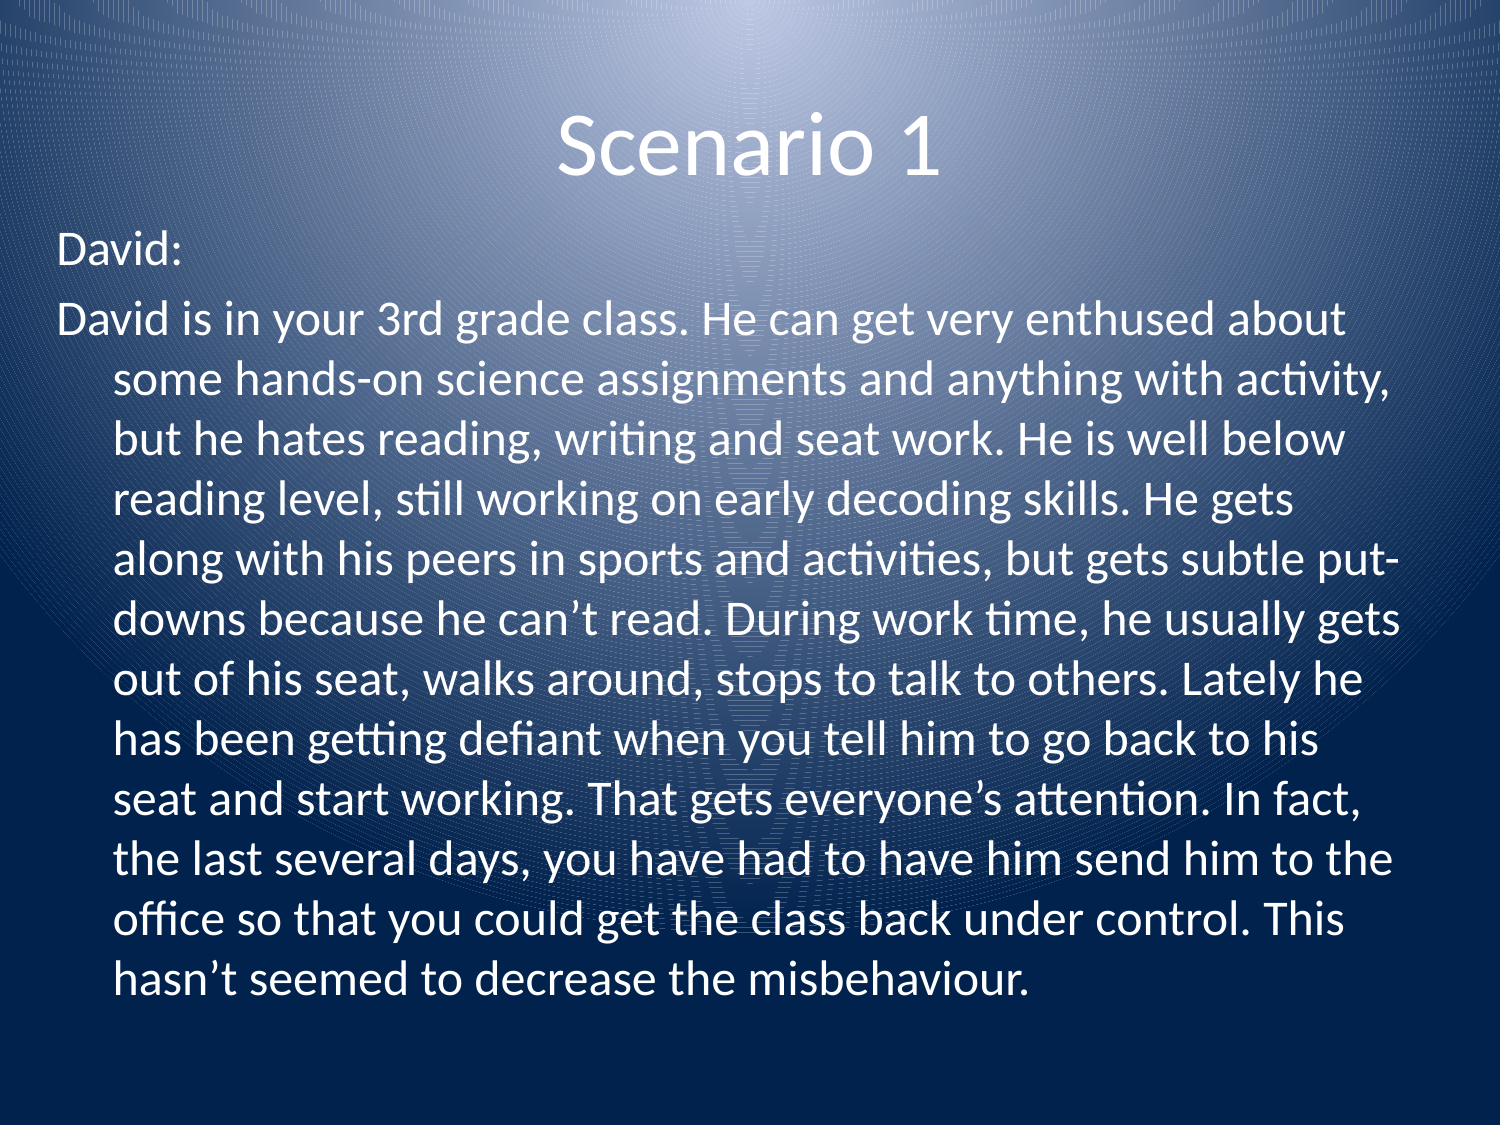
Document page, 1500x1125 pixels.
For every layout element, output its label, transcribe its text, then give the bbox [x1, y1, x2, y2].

list David: David is in your 3rd grade class. He can get very enthused about some hands-on science assignments and anything with activity, but he hates reading, writing and seat work. He is well below reading level, still working on early decoding skills. He gets along with his peers in sports and activities, but gets subtle put-downs because he can’t read. During work time, he usually gets out of his seat, walks around, stops to talk to others. Lately he has been getting defiant when you tell him to go back to his seat and start working. That gets everyone’s attention. In fact, the last several days, you have had to have him send him to the office so that you could get the class back under control. This hasn’t seemed to decrease the misbehaviour. [41, 208, 1425, 1005]
title Scenario 1 [75, 45, 1425, 208]
